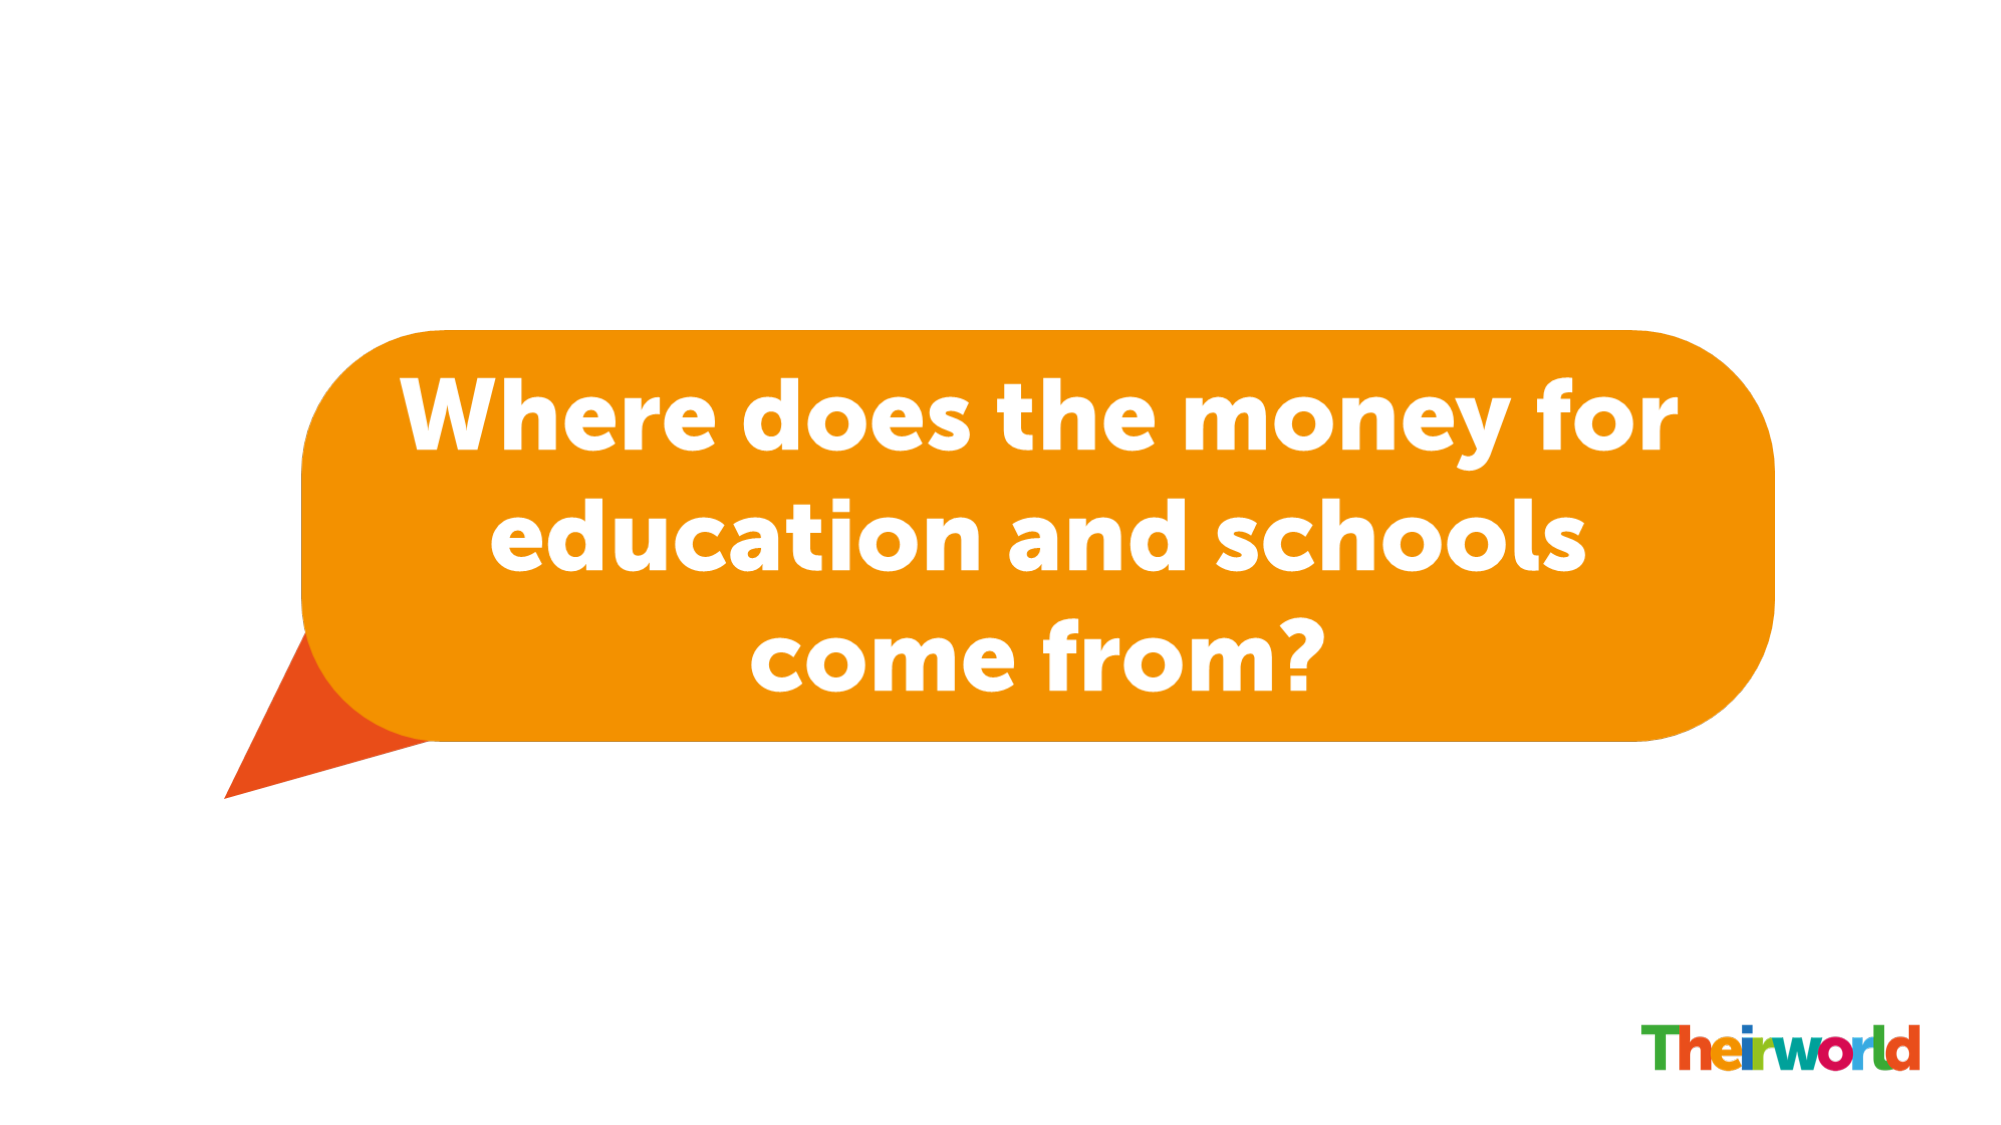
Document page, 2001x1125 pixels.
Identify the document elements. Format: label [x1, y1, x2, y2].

picture [223, 325, 1775, 799]
picture [1633, 1014, 1928, 1082]
